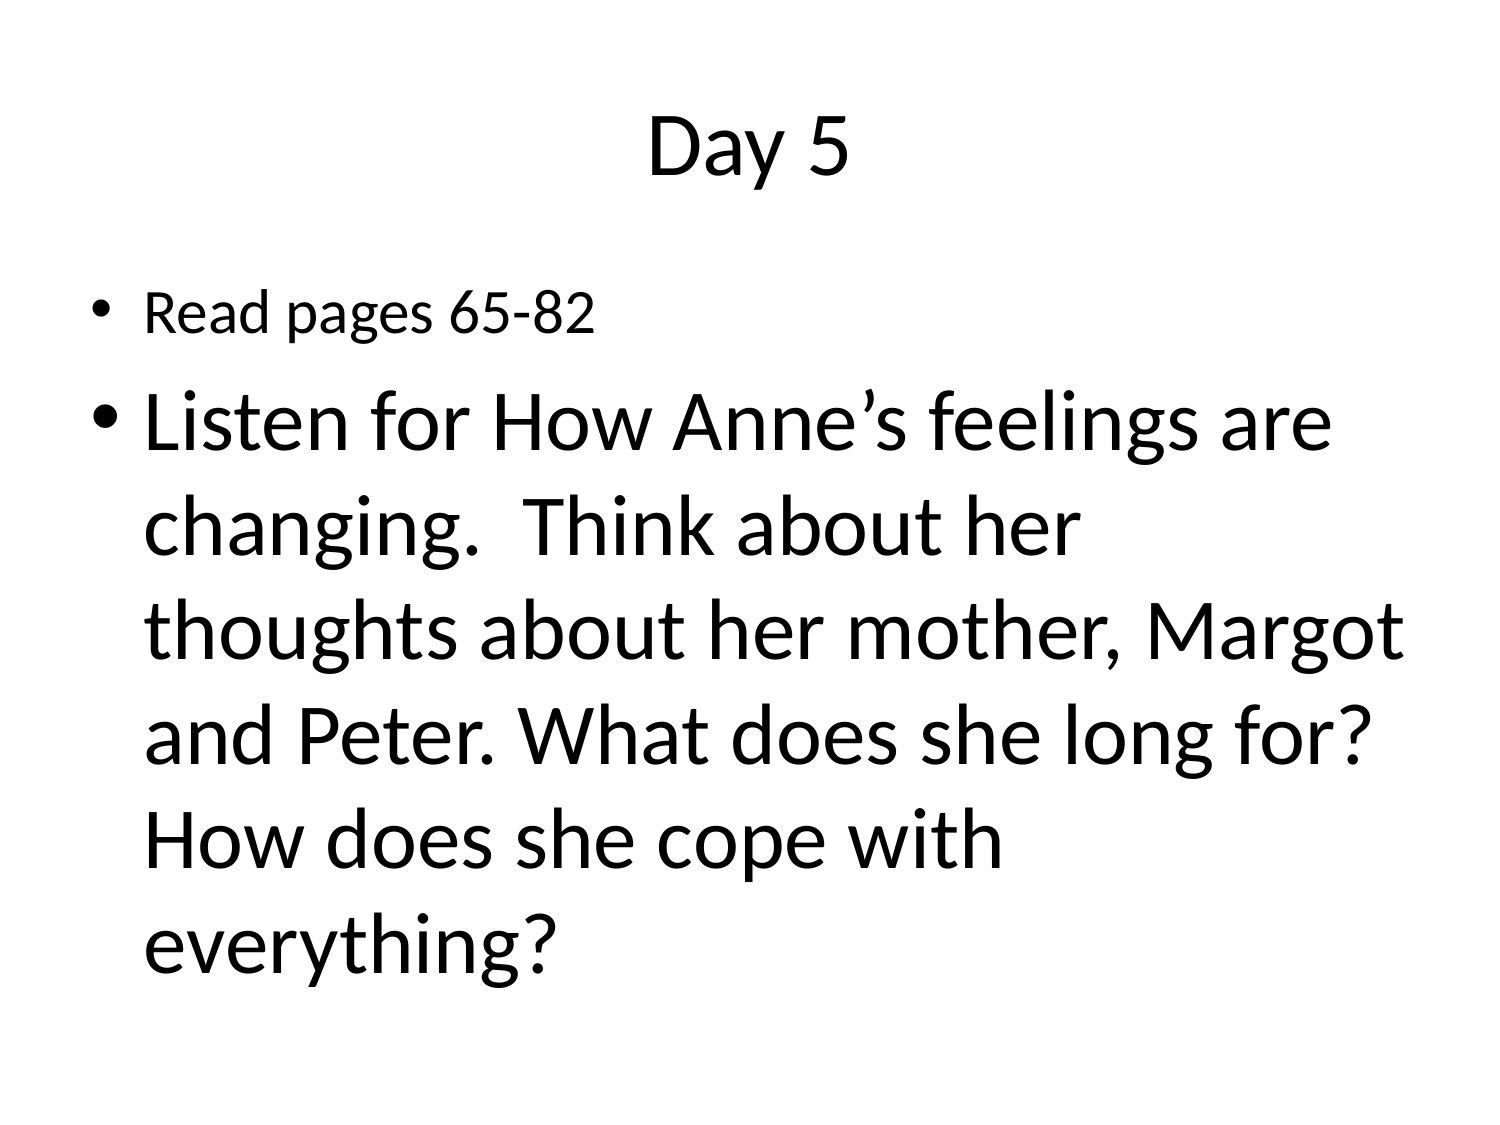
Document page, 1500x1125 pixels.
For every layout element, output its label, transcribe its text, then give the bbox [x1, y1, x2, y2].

title Day 5 [75, 45, 1425, 233]
list Read pages 65-82 Listen for How Anne’s feelings are changing. Think about her thoughts about her mother, Margot and Peter. What does she long for? How does she cope with everything? [75, 262, 1425, 1005]
